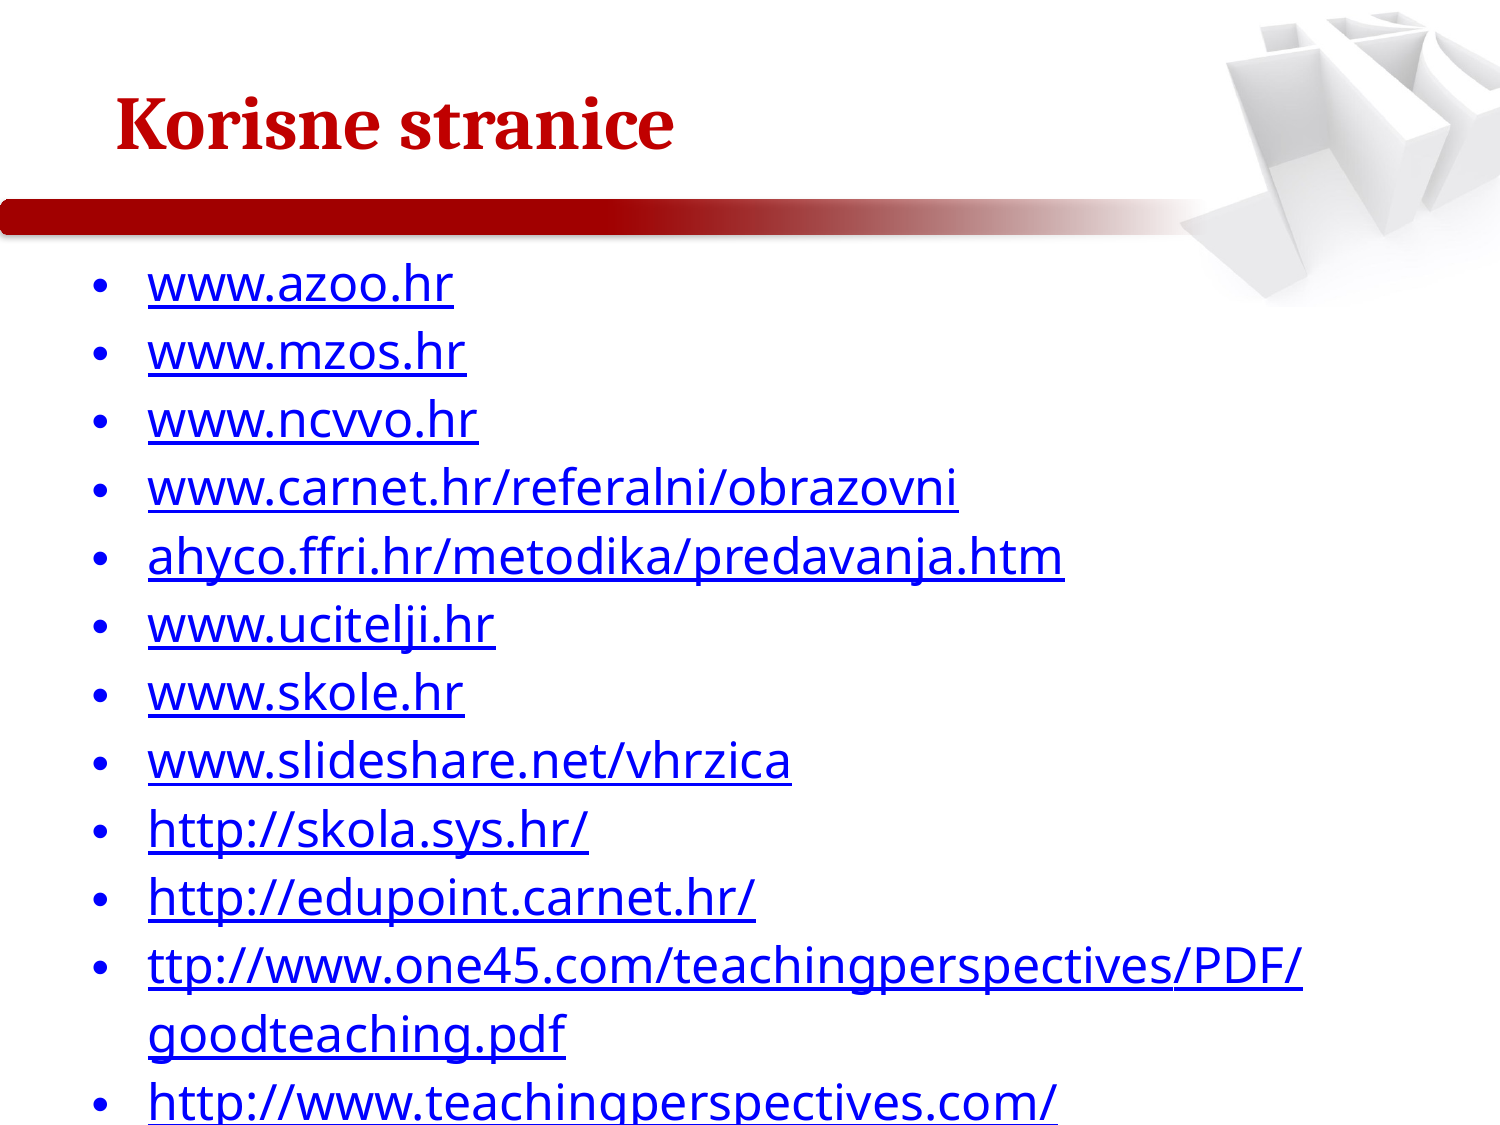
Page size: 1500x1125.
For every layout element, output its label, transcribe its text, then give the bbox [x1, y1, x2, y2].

picture [1171, 0, 1500, 307]
list www.azoo.hr www.mzos.hr www.ncvvo.hr www.carnet.hr/referalni/obrazovni ahyco.ffri.hr/metodika/predavanja.htm www.ucitelji.hr www.skole.hr www.slideshare.net/vhrzica http://skola.sys.hr/ http://edupoint.carnet.hr/ ttp://www.one45.com/teachingperspectives/PDF/goodteaching.pdf http://www.teachingperspectives.com/ [76, 243, 1341, 1059]
title Korisne stranice [100, 66, 1253, 173]
